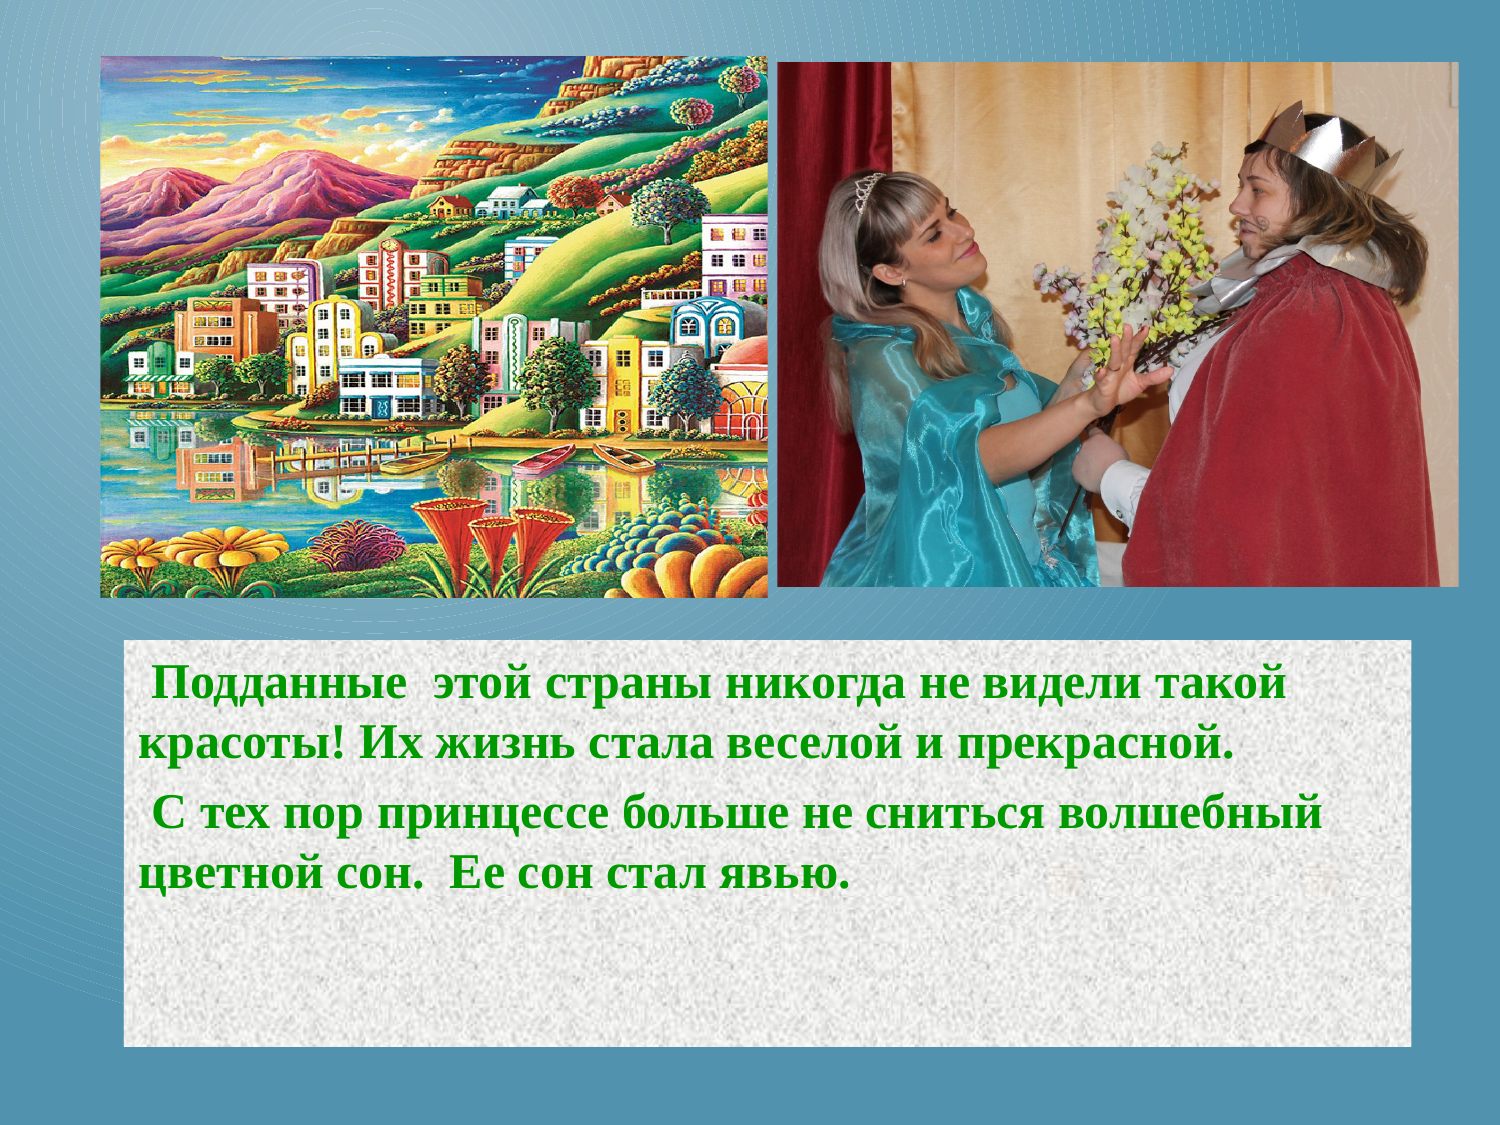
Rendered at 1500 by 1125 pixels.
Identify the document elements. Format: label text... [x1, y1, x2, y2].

subtitle Подданные этой страны никогда не видели такой красоты! Их жизнь стала веселой и прекрасной. С тех пор принцессе больше не сниться волшебный цветной сон. Ее сон стал явью. [123, 640, 1412, 1047]
picture [100, 56, 768, 598]
picture [776, 62, 1459, 588]
